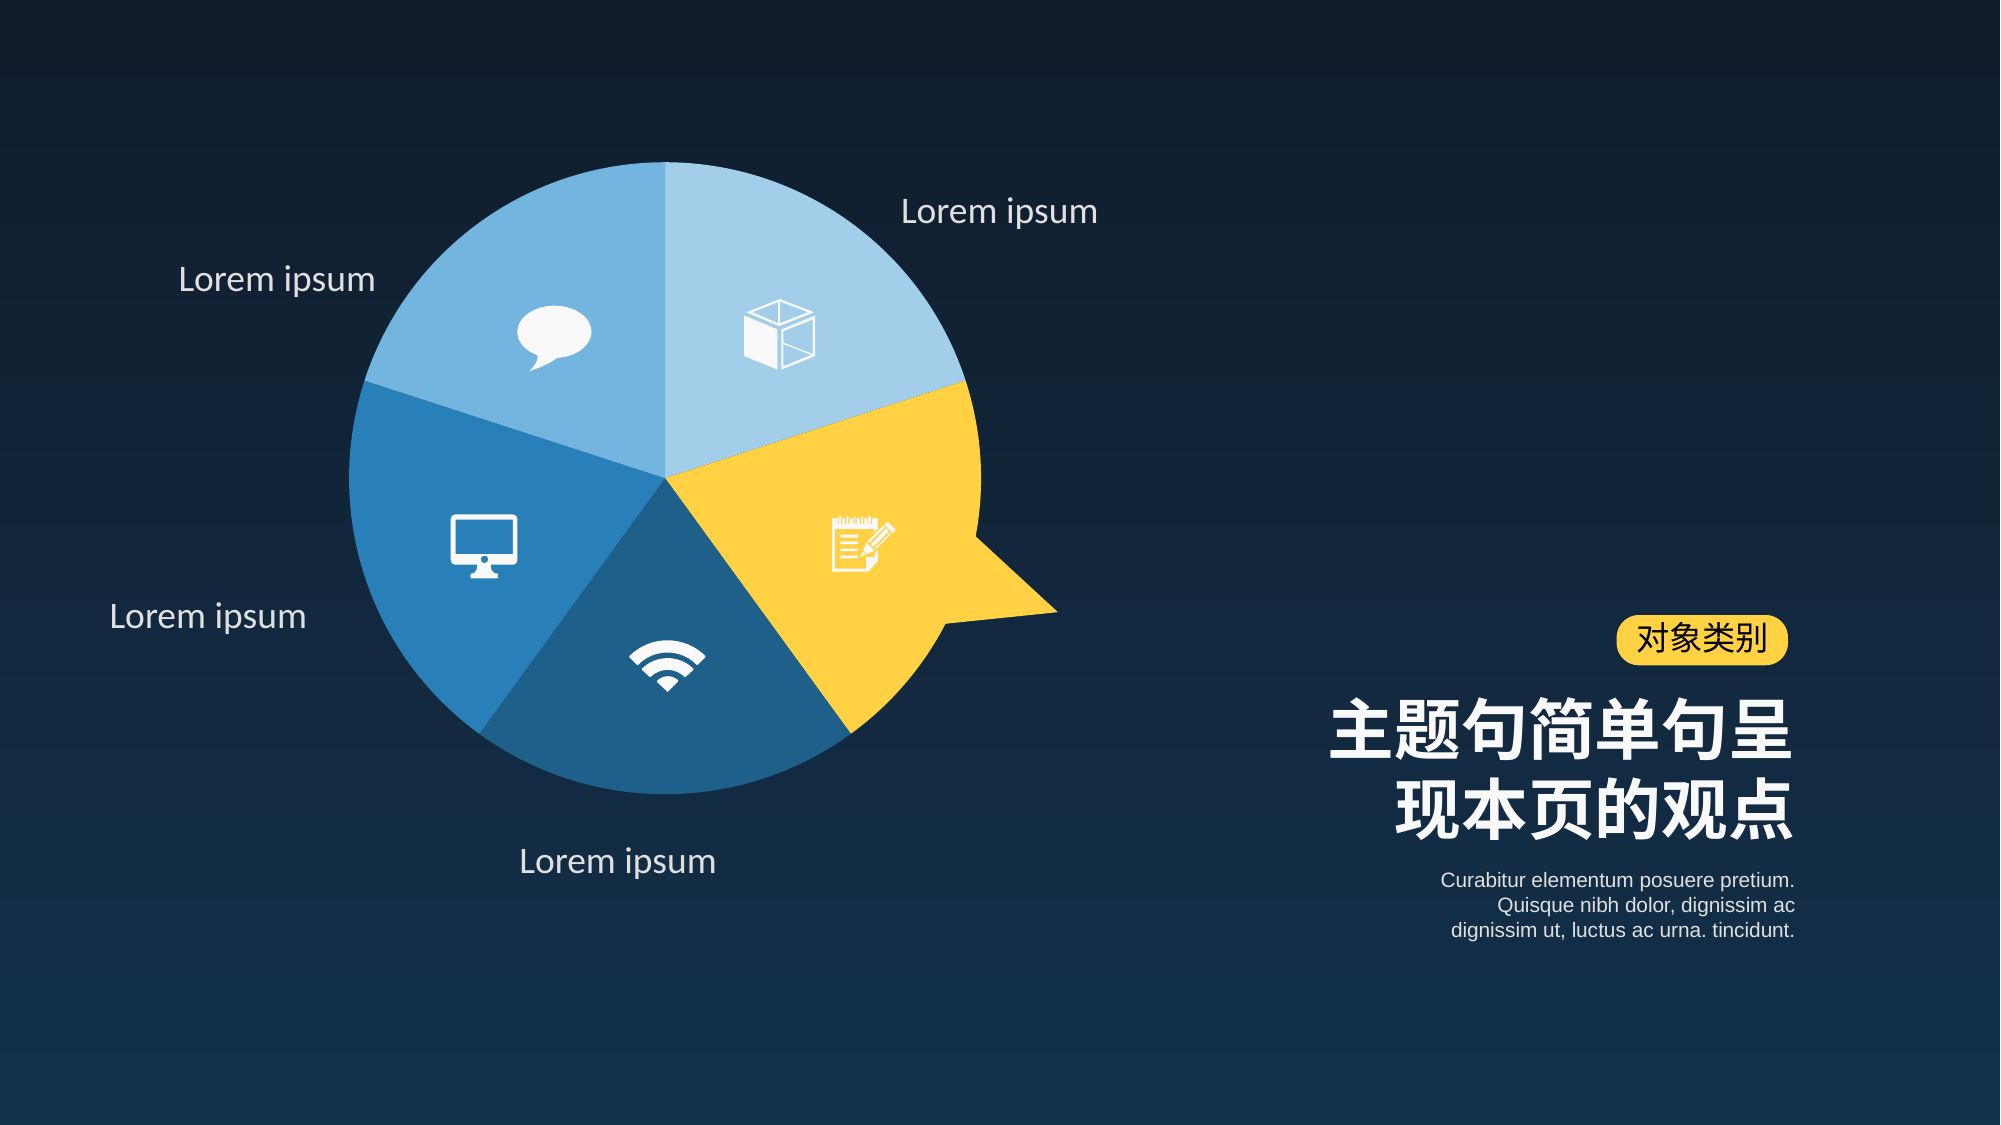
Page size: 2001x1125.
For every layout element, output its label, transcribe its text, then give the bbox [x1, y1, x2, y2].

text_box Curabitur elementum posuere pretium. Quisque nibh dolor, dignissim ac dignissim ut, luctus ac urna. tincidunt. [1401, 858, 1811, 977]
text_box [744, 298, 816, 370]
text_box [831, 515, 897, 572]
text_box [1052, 603, 1060, 615]
text_box Lorem ipsum [490, 822, 747, 895]
text_box 主题句简单句呈现本页的观点 [1266, 680, 1811, 857]
chart [282, 148, 1048, 808]
text_box Lorem ipsum [1052, 172, 1128, 245]
text_box Lorem ipsum [149, 240, 277, 313]
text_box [628, 634, 707, 693]
text_box Lorem ipsum [80, 578, 277, 650]
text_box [1596, 609, 1810, 671]
